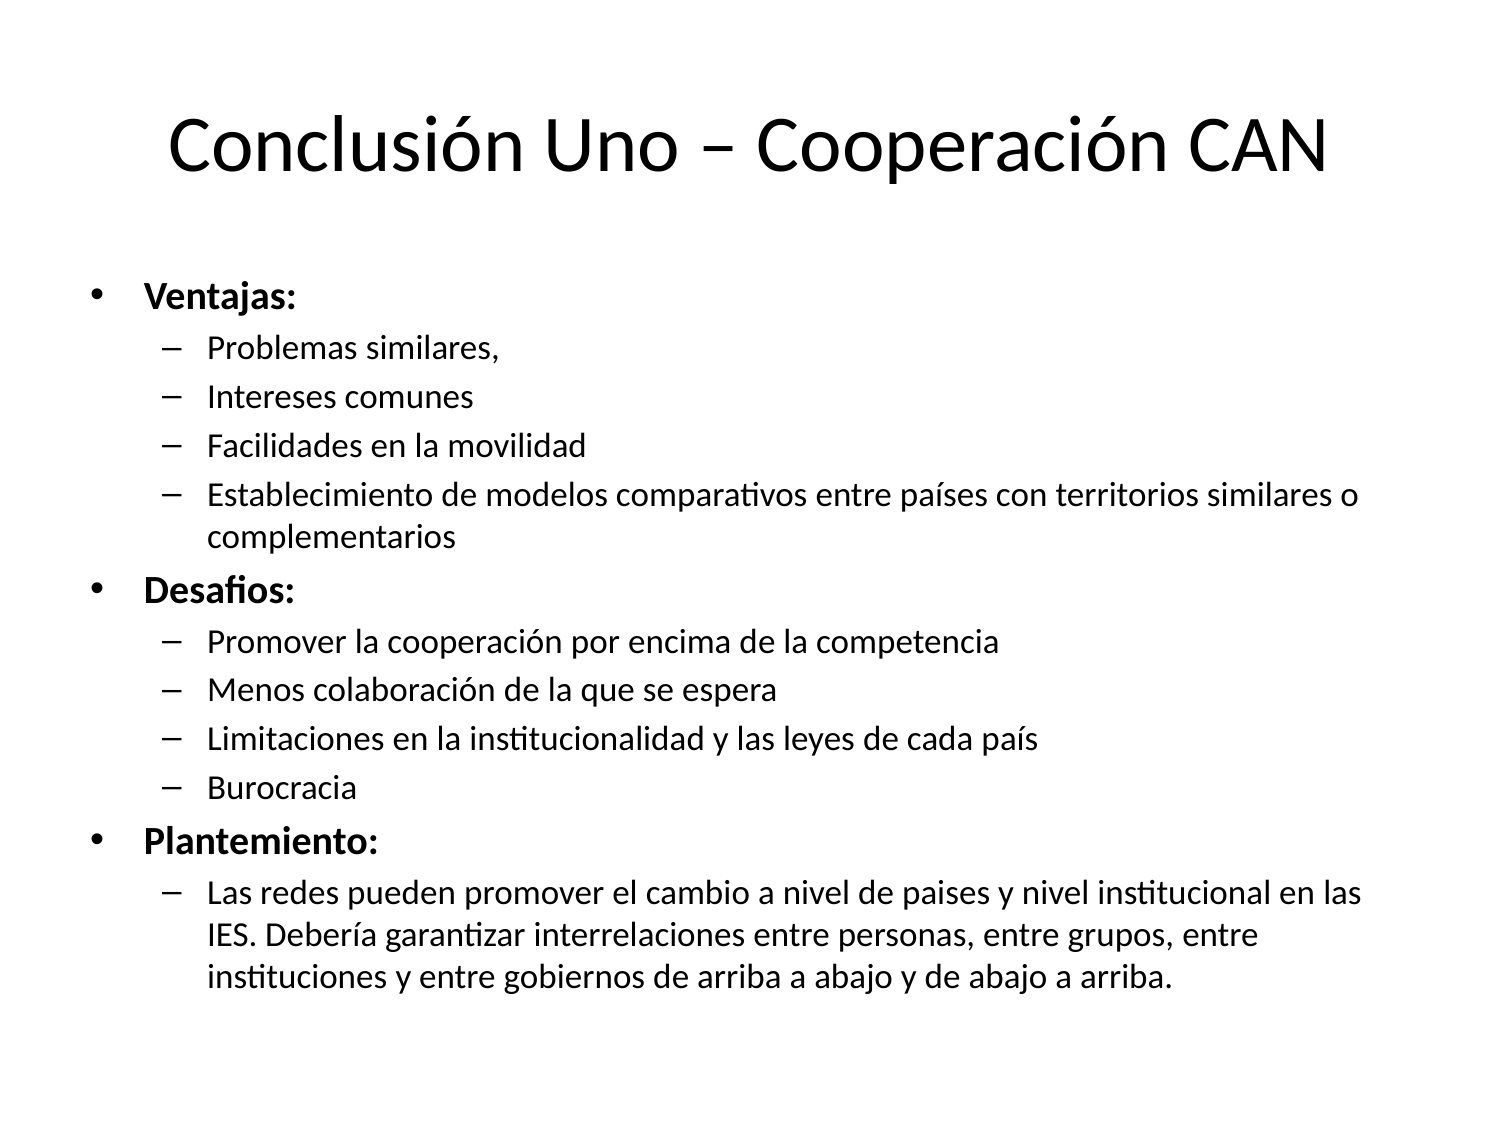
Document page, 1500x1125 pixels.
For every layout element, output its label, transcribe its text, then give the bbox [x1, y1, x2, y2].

list Ventajas: Problemas similares, Intereses comunes Facilidades en la movilidad Establecimiento de modelos comparativos entre países con territorios similares o complementarios Desafios: Promover la cooperación por encima de la competencia Menos colaboración de la que se espera Limitaciones en la institucionalidad y las leyes de cada país Burocracia Plantemiento: Las redes pueden promover el cambio a nivel de paises y nivel institucional en las IES. Debería garantizar interrelaciones entre personas, entre grupos, entre instituciones y entre gobiernos de arriba a abajo y de abajo a arriba. [75, 262, 1425, 1005]
title Conclusión Uno – Cooperación CAN [75, 45, 1425, 233]
